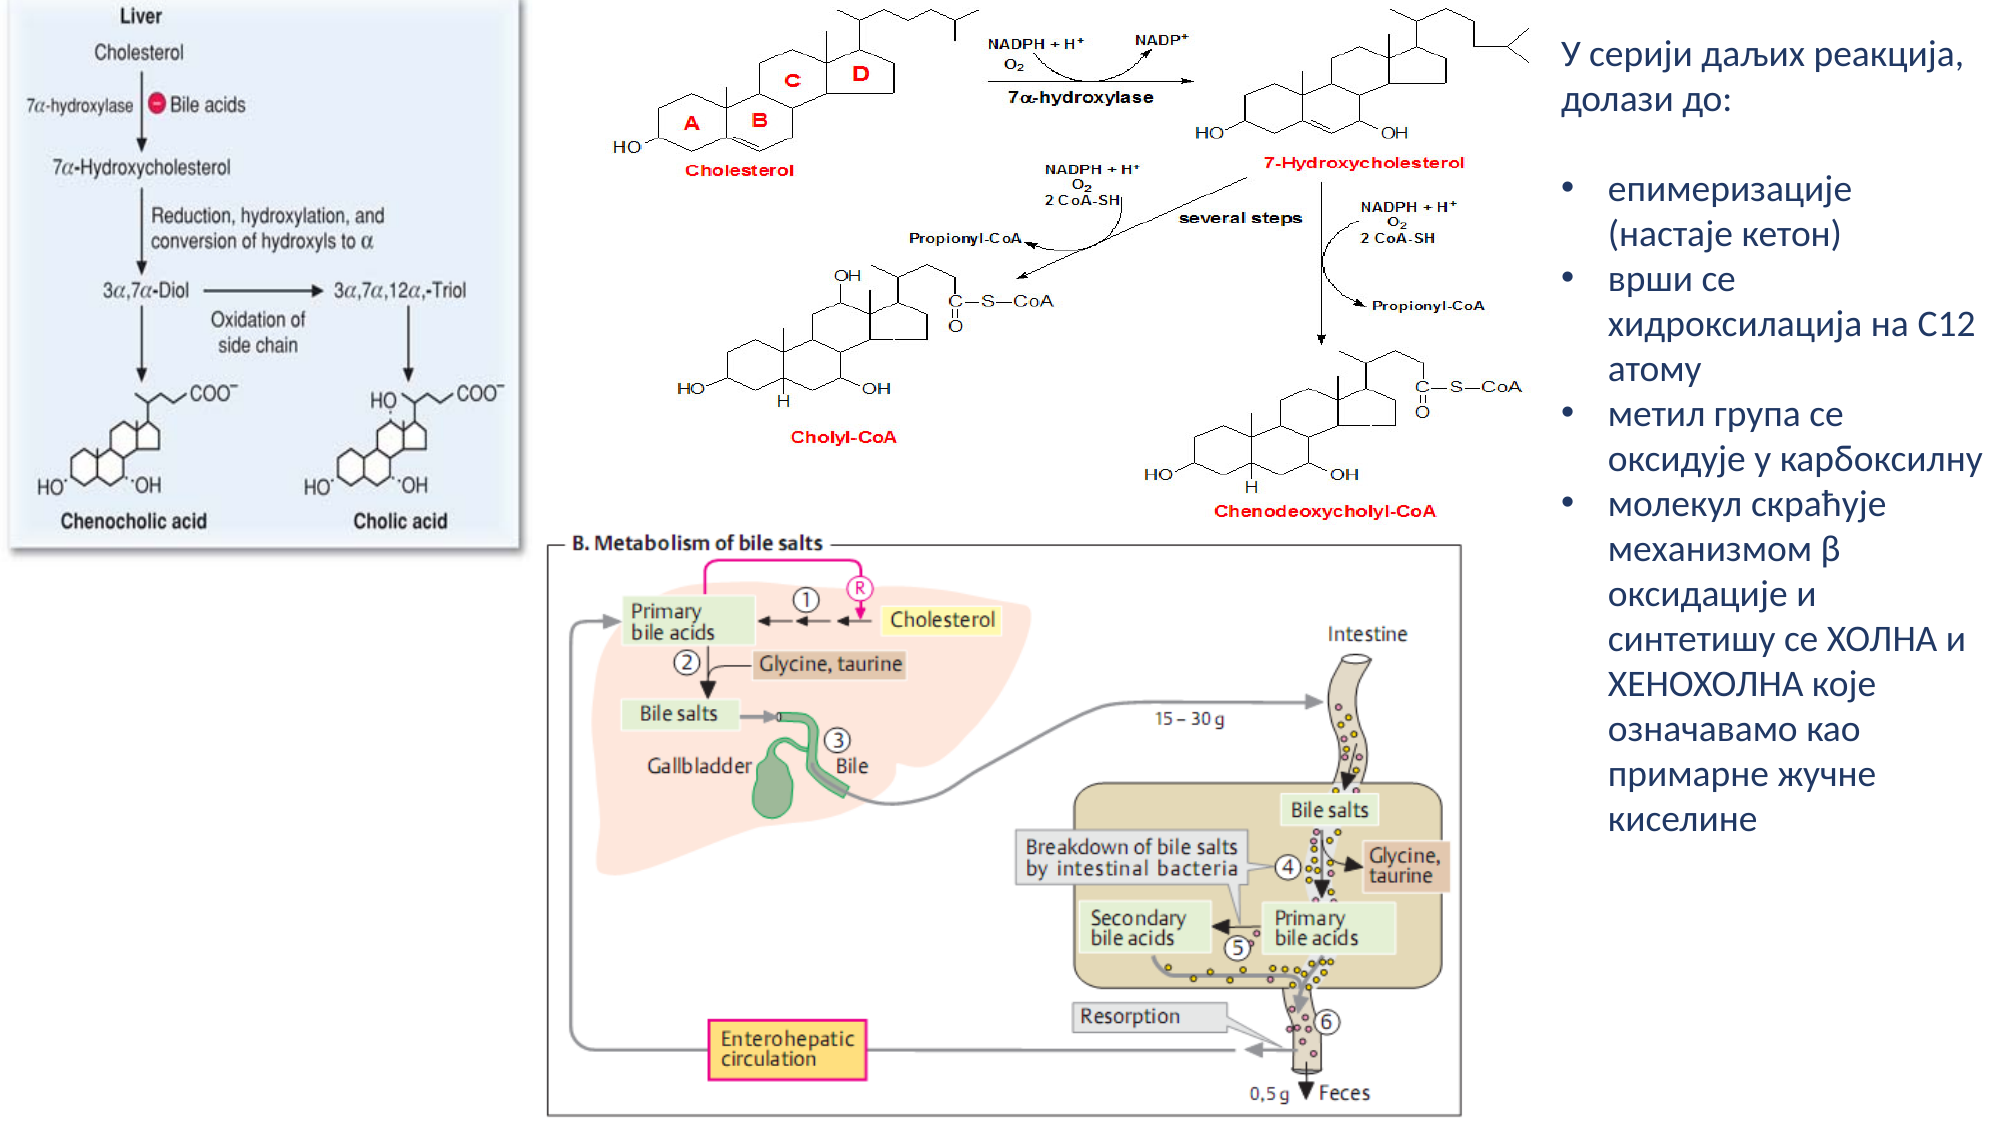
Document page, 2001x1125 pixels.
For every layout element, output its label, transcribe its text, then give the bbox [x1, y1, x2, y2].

picture [0, 0, 1465, 1121]
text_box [595, 0, 1547, 530]
text_box У серији даљих реакција, долази до: епимеризације (настаје кетон) врши се хидроксилација на C12 атому метил група се оксидује у карбоксилну молекул скраћује механизмом β оксидације и синтетишу се ХОЛНА и ХЕНОХОЛНА које означавамо као примарне жучне киселине [1546, 21, 2000, 892]
